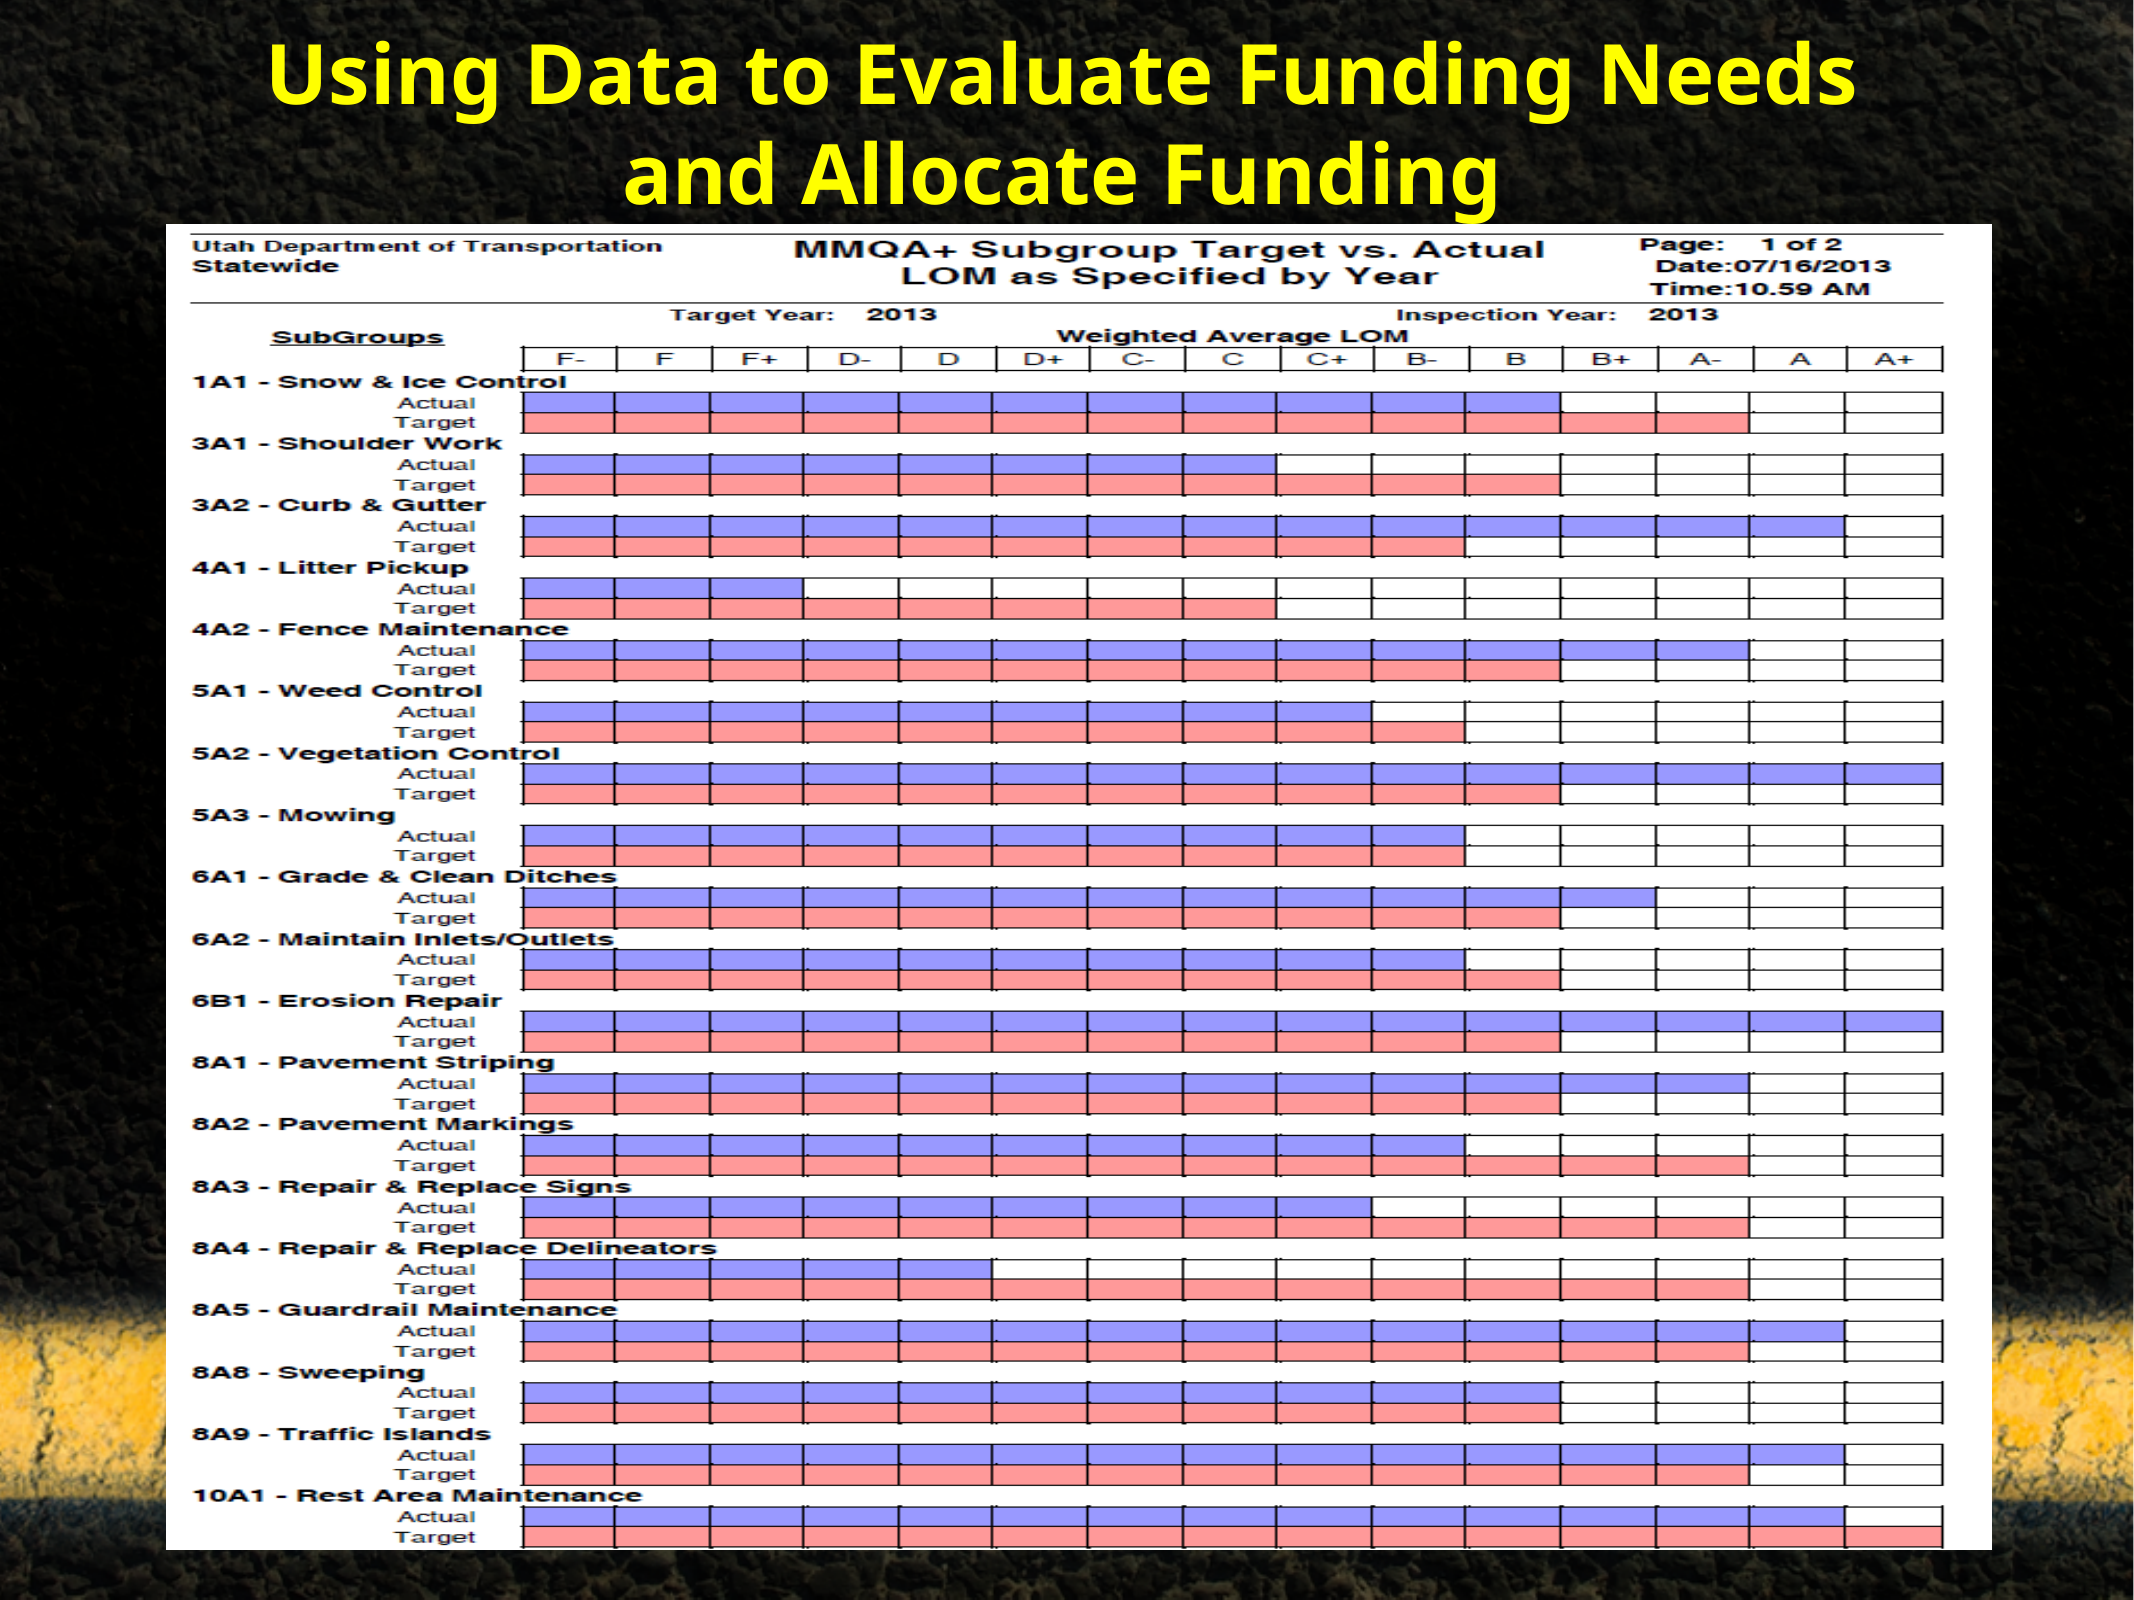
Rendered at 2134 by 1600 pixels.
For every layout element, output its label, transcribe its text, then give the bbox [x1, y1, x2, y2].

picture [0, 0, 2134, 1600]
title Using Data to Evaluate Funding Needs and Allocate Funding [203, 11, 1922, 176]
